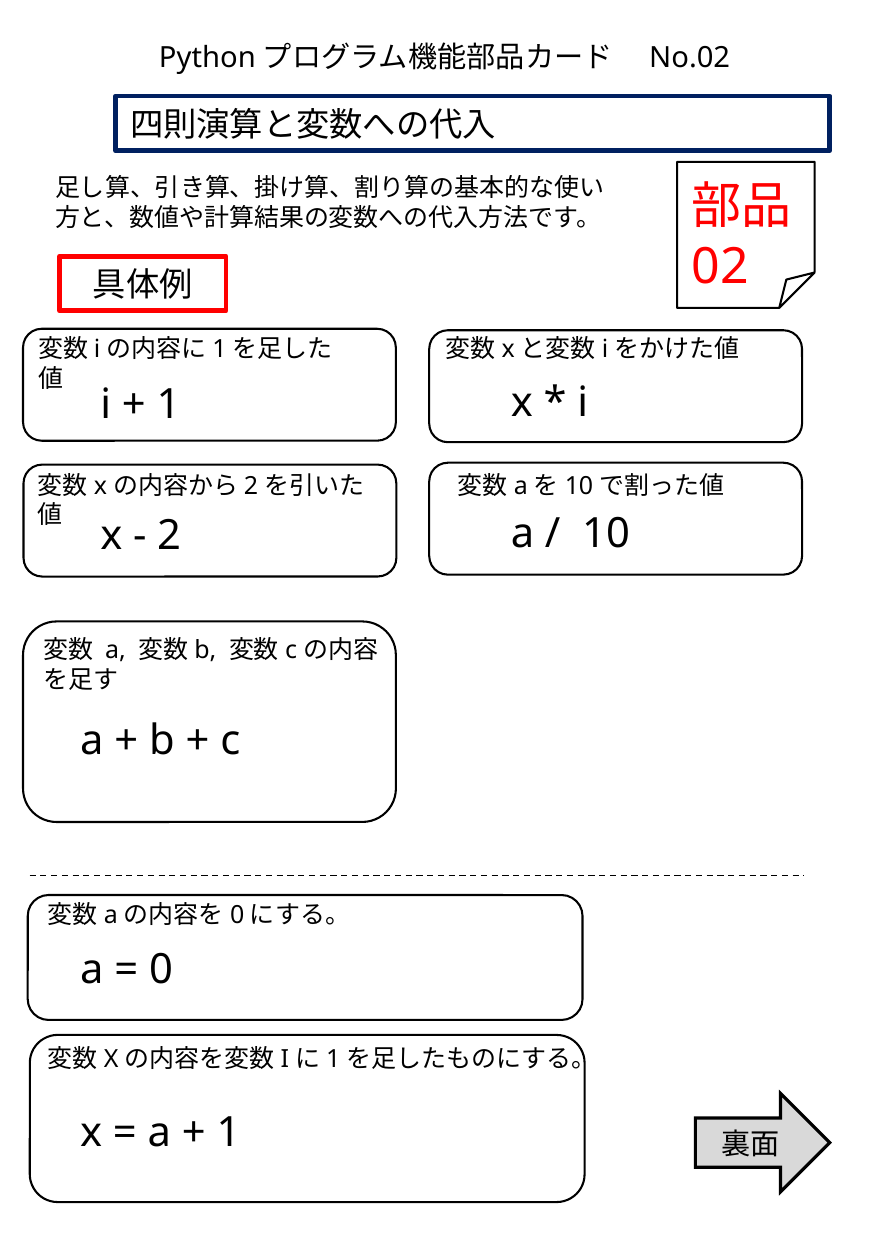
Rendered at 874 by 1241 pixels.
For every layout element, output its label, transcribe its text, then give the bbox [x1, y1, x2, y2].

text_box [21, 620, 397, 824]
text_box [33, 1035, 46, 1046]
text_box [26, 893, 584, 1021]
text_box x = a + 1 [65, 1096, 325, 1162]
text_box 具体例 [59, 256, 227, 311]
text_box 四則演算と変数への代入 [115, 96, 830, 151]
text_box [677, 161, 840, 308]
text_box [22, 461, 397, 577]
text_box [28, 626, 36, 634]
text_box 足し算、引き算、掛け算、割り算の基本的な使い方と、数値や計算結果の変数への代入方法です。 [40, 164, 642, 239]
text_box 変数aの内容を0にする。 [33, 891, 418, 899]
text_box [429, 461, 813, 575]
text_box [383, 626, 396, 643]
text_box [28, 1033, 586, 1204]
text_box a = 0 [65, 934, 325, 999]
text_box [429, 325, 803, 443]
text_box a + b + c [65, 705, 325, 770]
text_box 変数Xの内容を変数Iに1を足したものにする。 [568, 1035, 595, 1080]
text_box Pythonプログラム機能部品カード No.02 [144, 31, 849, 81]
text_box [22, 325, 396, 441]
text_box 裏面 [694, 1090, 832, 1195]
